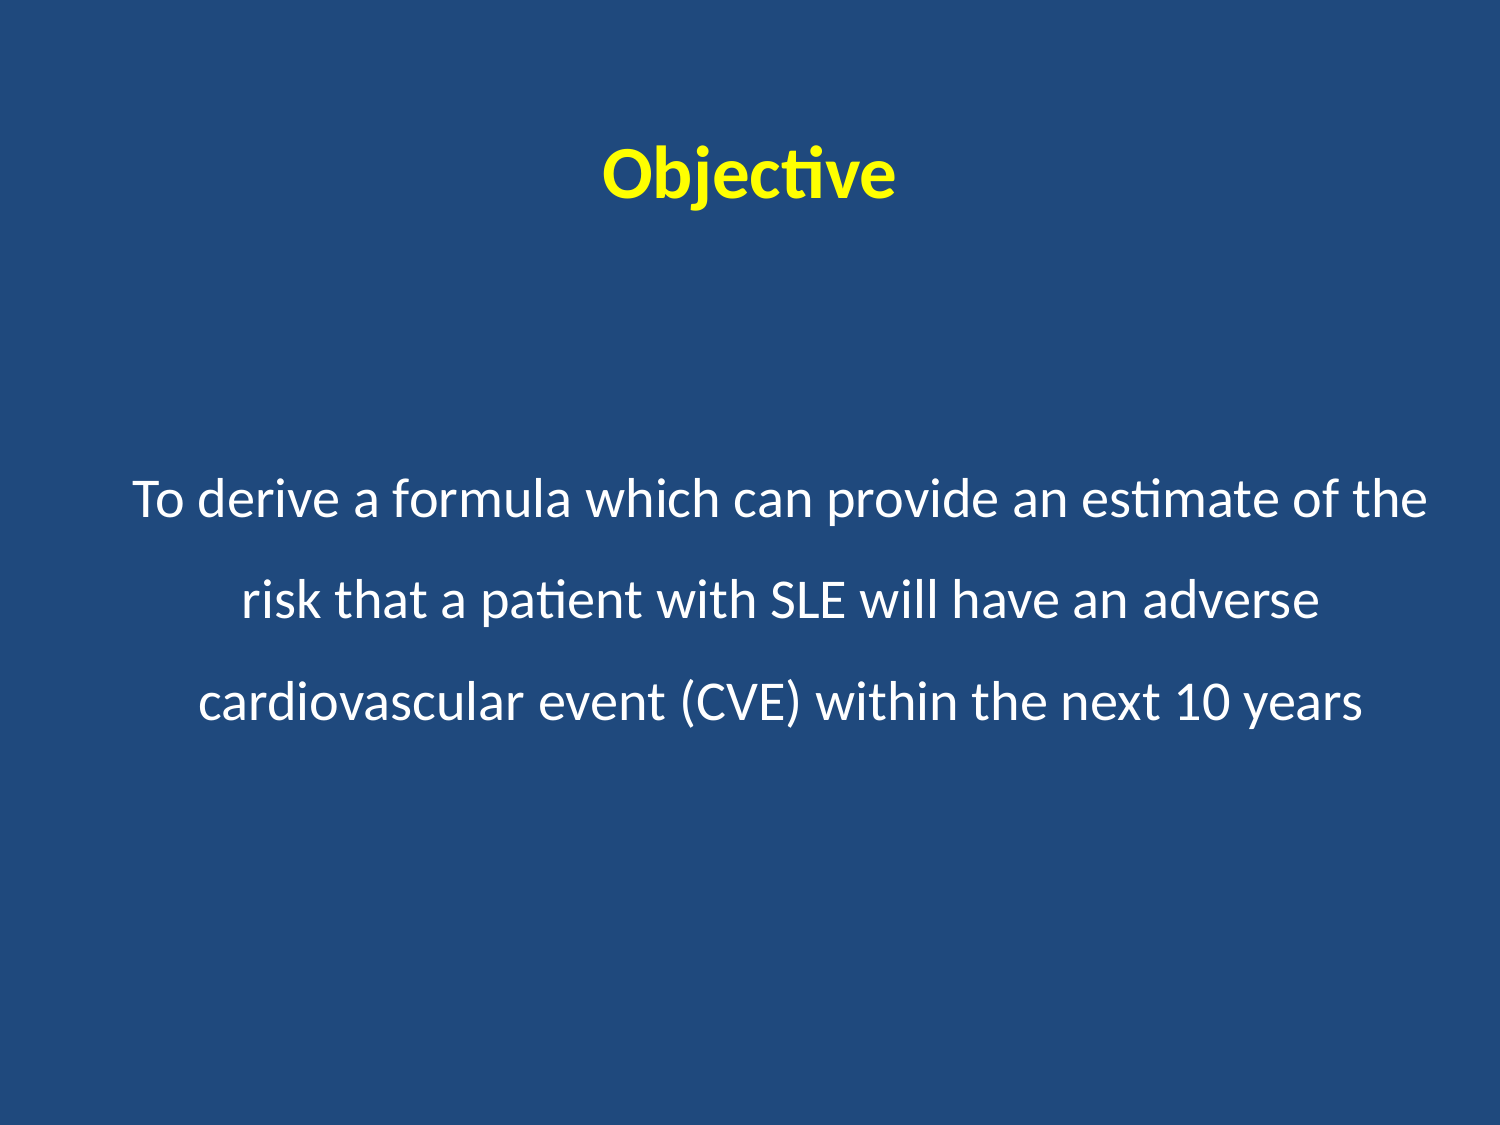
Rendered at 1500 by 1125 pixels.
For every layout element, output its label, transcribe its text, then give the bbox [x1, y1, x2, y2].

title Objective [75, 75, 1425, 263]
list To derive a formula which can provide an estimate of the risk that a patient with SLE will have an adverse cardiovascular event (CVE) within the next 10 years [112, 420, 1450, 1125]
